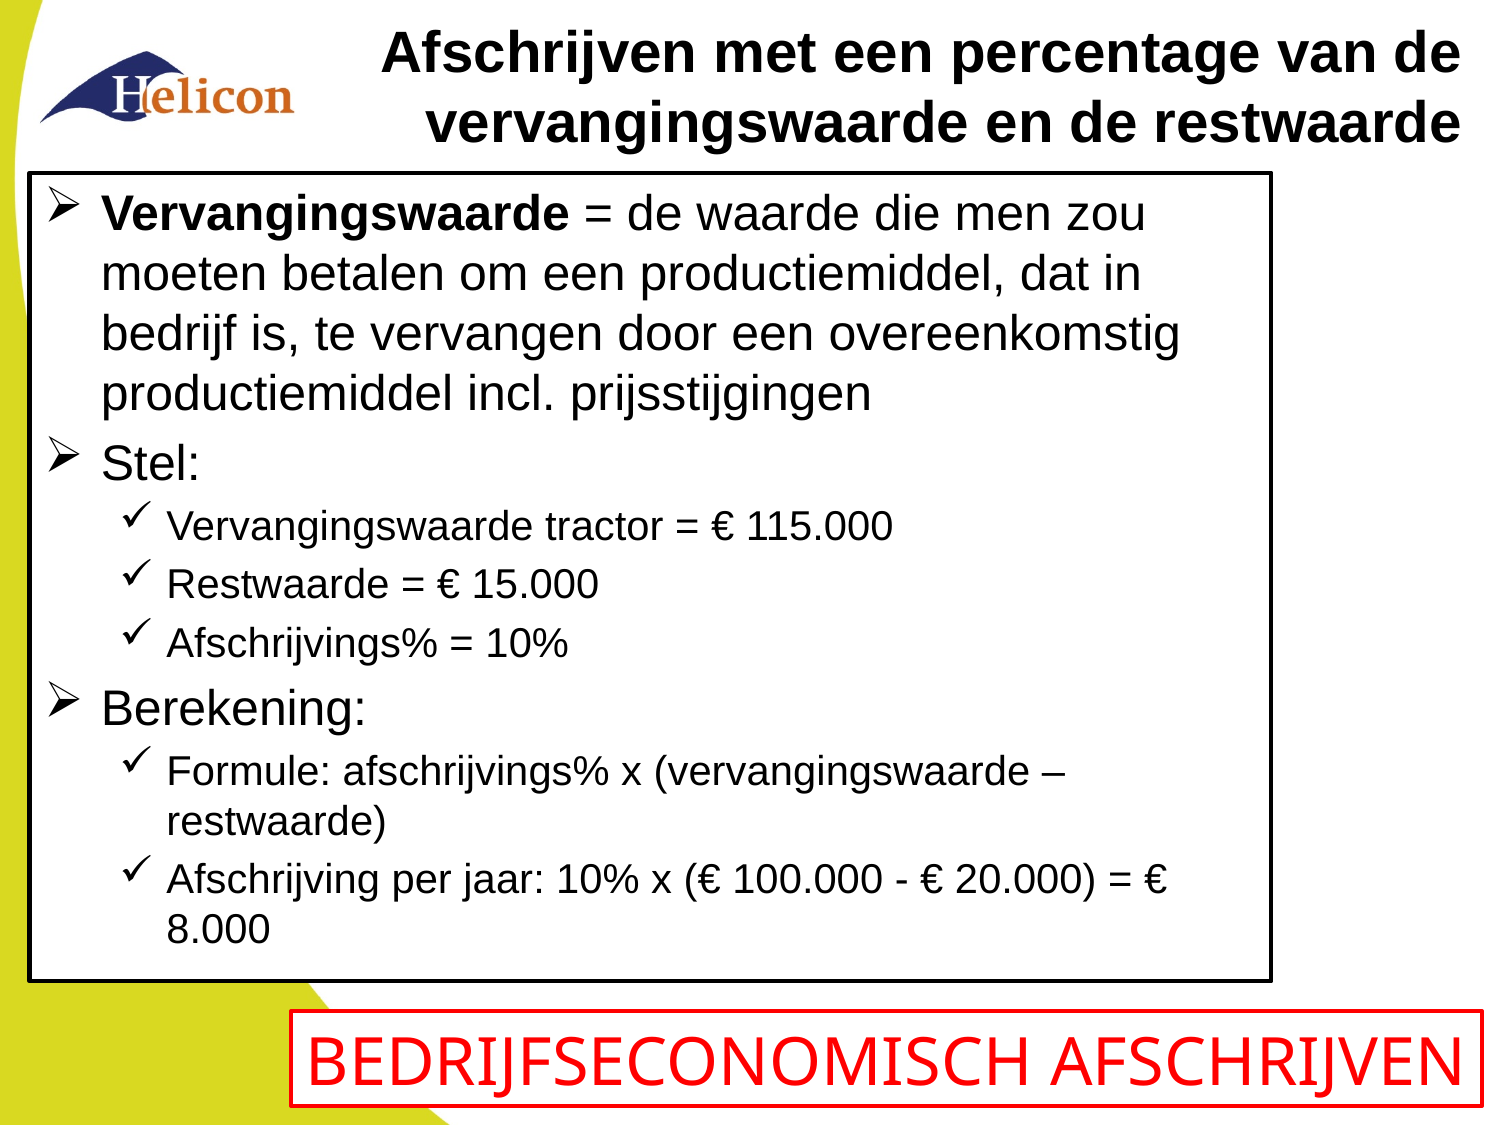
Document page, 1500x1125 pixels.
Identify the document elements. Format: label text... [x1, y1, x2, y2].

text_box BEDRIJFSECONOMISCH AFSCHRIJVEN [291, 1011, 1482, 1106]
picture [0, 0, 1500, 1125]
list Vervangingswaarde = de waarde die men zou moeten betalen om een productiemiddel, dat in bedrijf is, te vervangen door een overeenkomstig productiemiddel incl. prijsstijgingen Stel: Vervangingswaarde tractor = € 115.000 Restwaarde = € 15.000 Afschrijvings% = 10% Berekening: Formule: afschrijvings% x (vervangingswaarde – restwaarde) Afschrijving per jaar: 10% x (€ 100.000 - € 20.000) = € 8.000 [29, 172, 1272, 982]
title Afschrijven met een percentage van de vervangingswaarde en de restwaarde [343, 66, 1478, 173]
